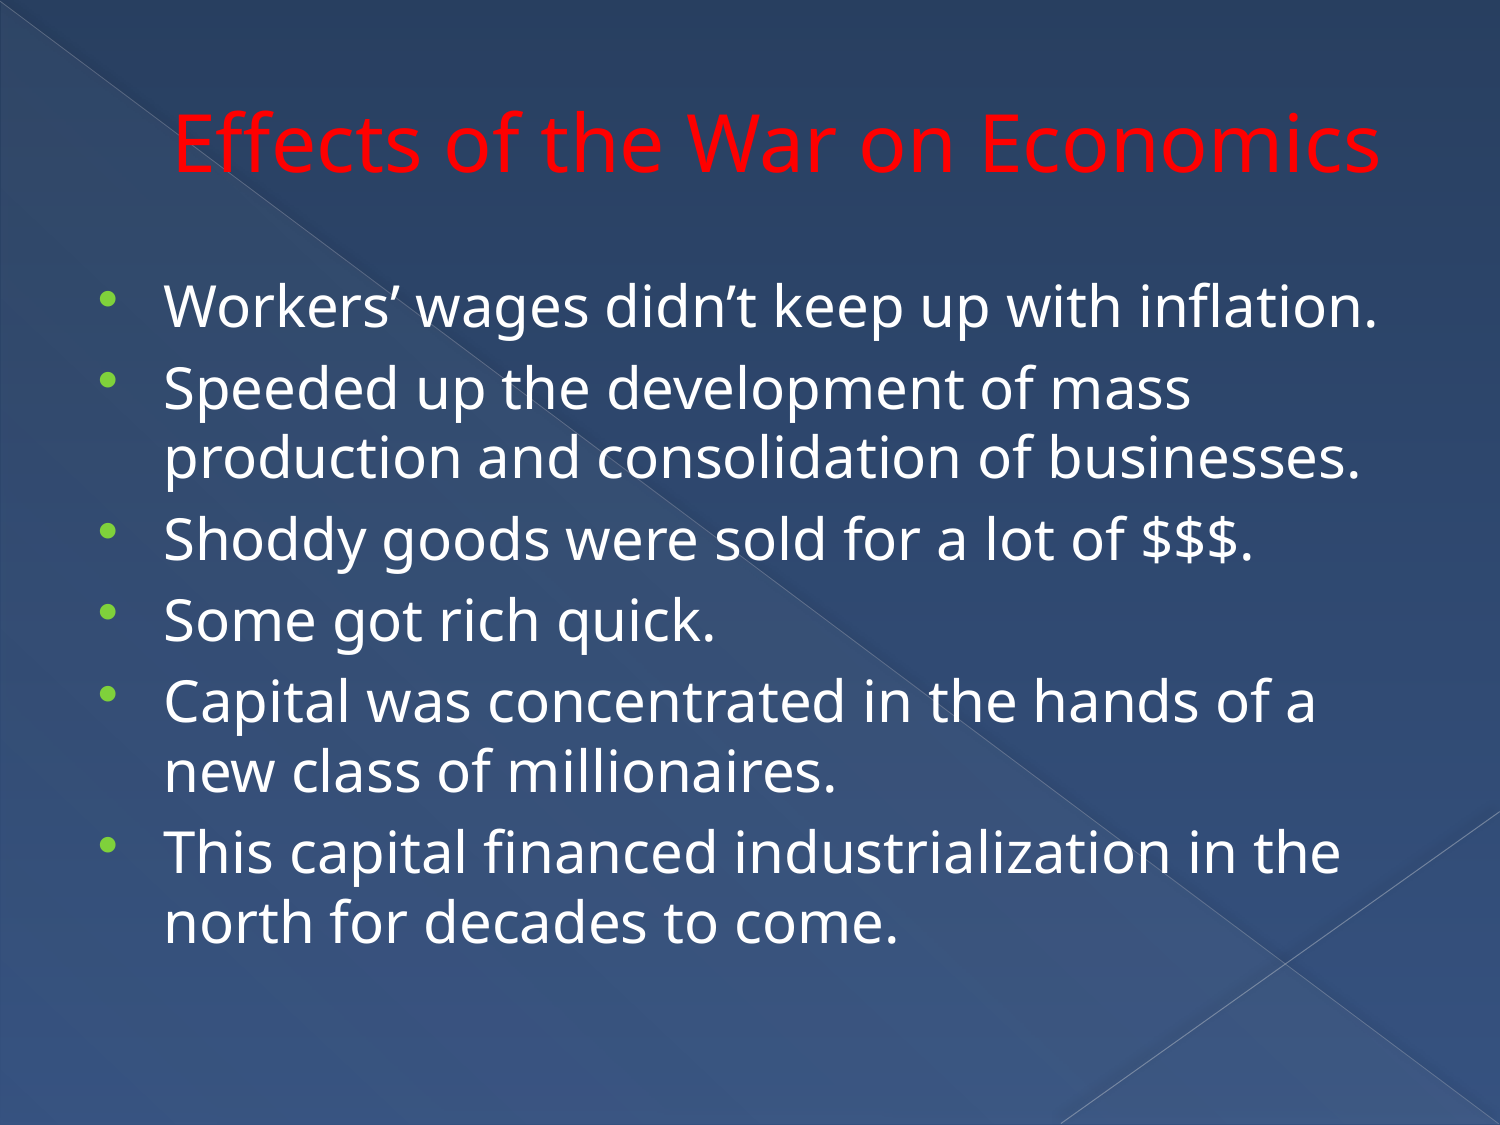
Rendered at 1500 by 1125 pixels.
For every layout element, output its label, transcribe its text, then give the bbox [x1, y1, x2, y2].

title Effects of the War on Economics [75, 43, 1425, 238]
list Workers’ wages didn’t keep up with inflation. Speeded up the development of mass production and consolidation of businesses. Shoddy goods were sold for a lot of $$$. Some got rich quick. Capital was concentrated in the hands of a new class of millionaires. This capital financed industrialization in the north for decades to come. [75, 262, 1425, 1059]
